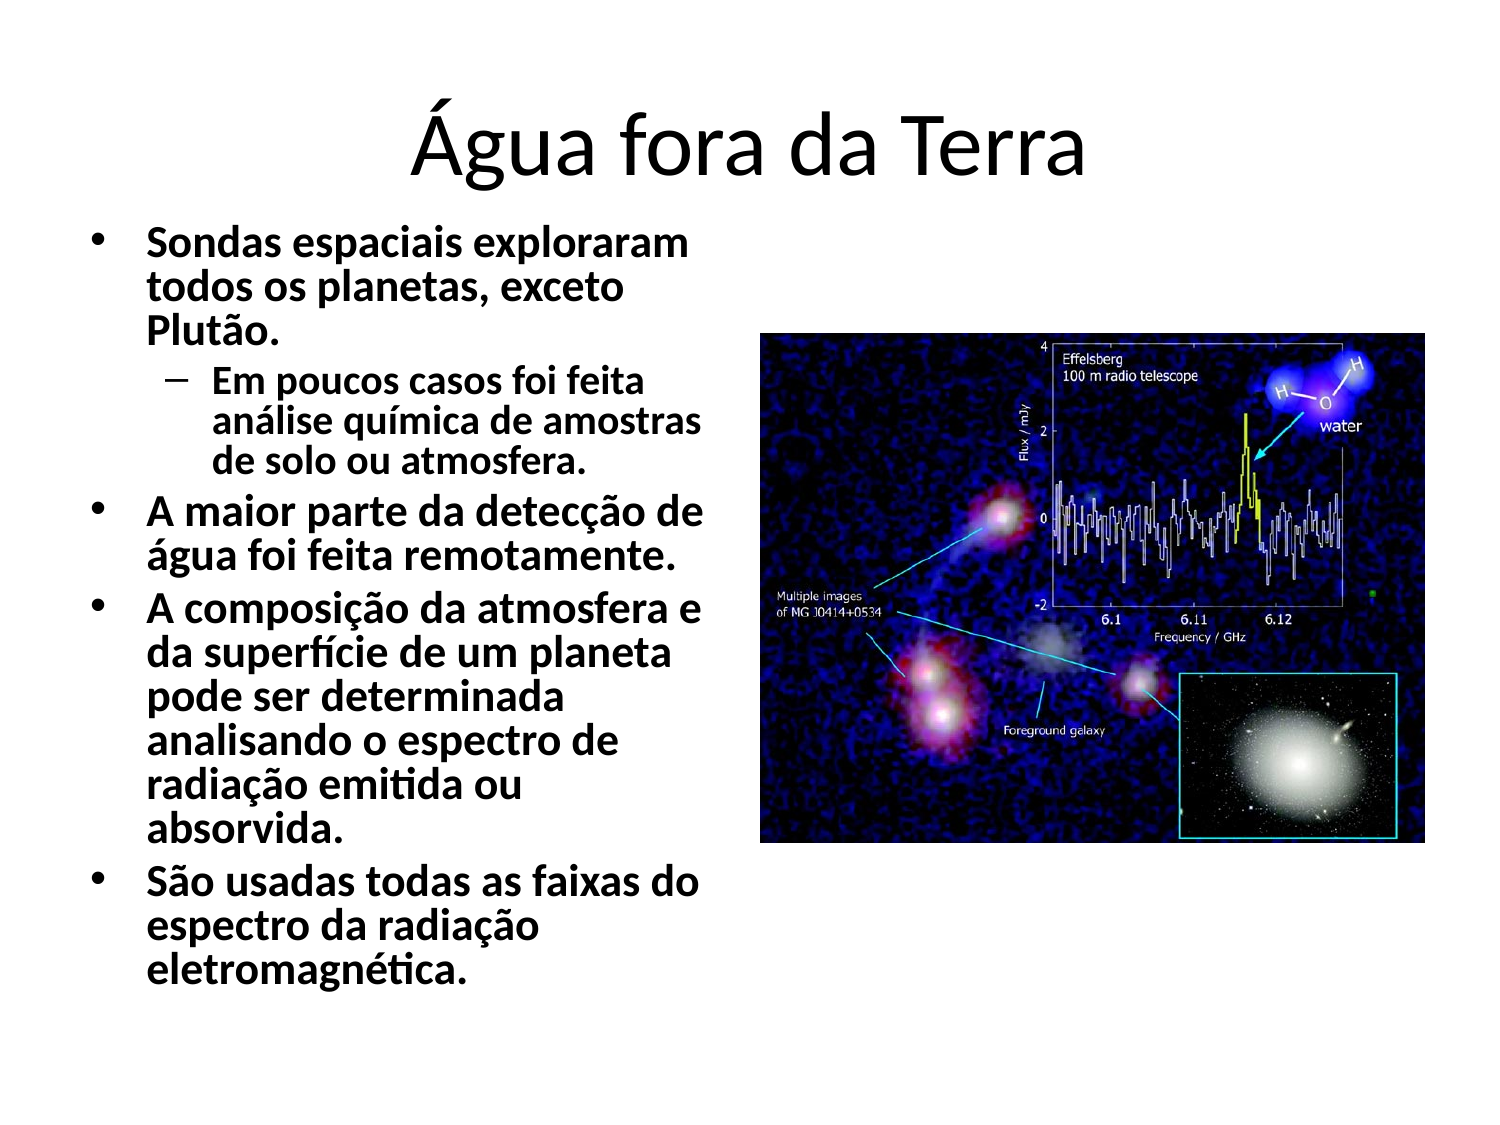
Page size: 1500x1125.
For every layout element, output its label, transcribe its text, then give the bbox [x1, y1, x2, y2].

title Água fora da Terra [74, 44, 1426, 233]
picture [760, 333, 1426, 843]
list Sondas espaciais exploraram todos os planetas, exceto Plutão. Em poucos casos foi feita análise química de amostras de solo ou atmosfera. A maior parte da detecção de água foi feita remotamente. A composição da atmosfera e da superfície de um planeta pode ser determinada analisando o espectro de radiação emitida ou absorvida. São usadas todas as faixas do espectro da radiação eletromagnética. [74, 214, 724, 1059]
